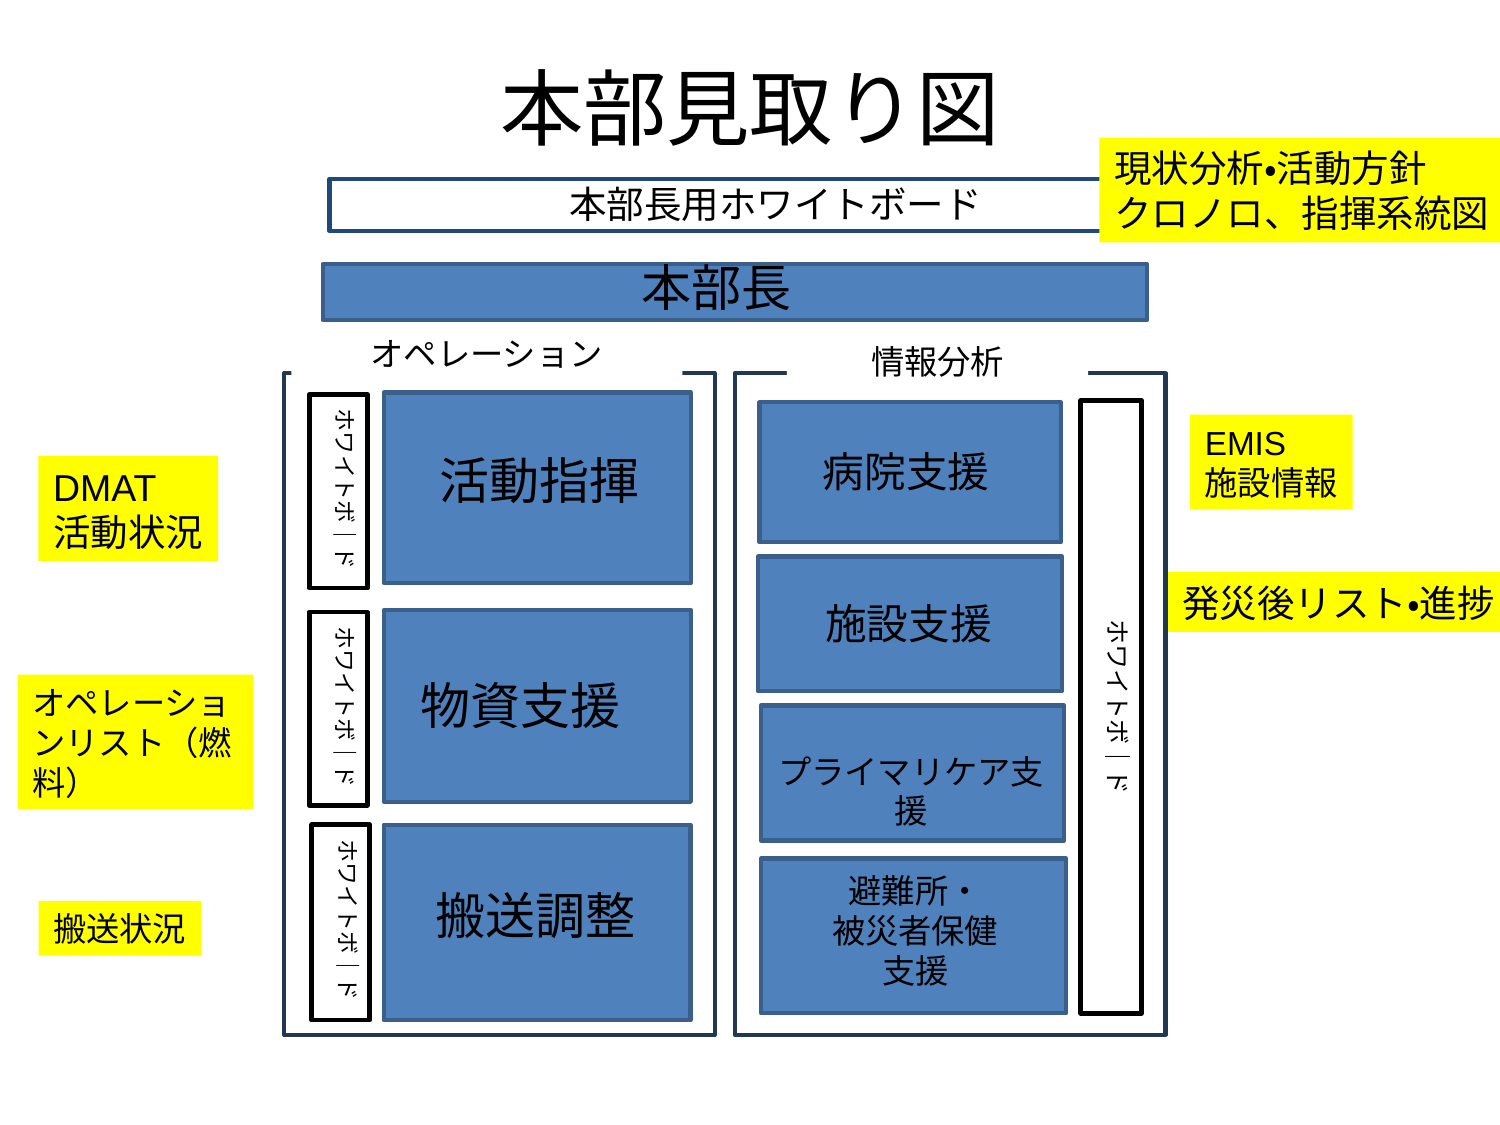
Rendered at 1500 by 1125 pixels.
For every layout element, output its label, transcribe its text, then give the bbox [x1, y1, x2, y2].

text_box 情報分析 [786, 333, 1089, 389]
text_box [1074, 262, 1149, 322]
text_box [282, 371, 717, 1037]
text_box ホワイトボ｜ド [309, 394, 368, 589]
text_box [1071, 177, 1099, 233]
text_box [733, 371, 1168, 1037]
text_box [327, 177, 480, 233]
text_box 発災後リスト・進捗 [1168, 572, 1500, 632]
text_box DMAT 活動状況 [38, 456, 219, 561]
title 本部見取り図 [75, 71, 1425, 141]
text_box 搬送状況 [38, 900, 202, 956]
text_box 現状分析・活動方針 クロノロ、指揮系統図 [1099, 137, 1500, 243]
text_box EMIS 施設情報 [1190, 414, 1353, 510]
text_box オペレーションリスト（燃料） [17, 674, 254, 810]
text_box オペレーション [291, 325, 683, 381]
text_box 本部長用ホワイトボード [480, 174, 1071, 234]
text_box 本部長 [359, 249, 1074, 324]
text_box [321, 262, 359, 322]
